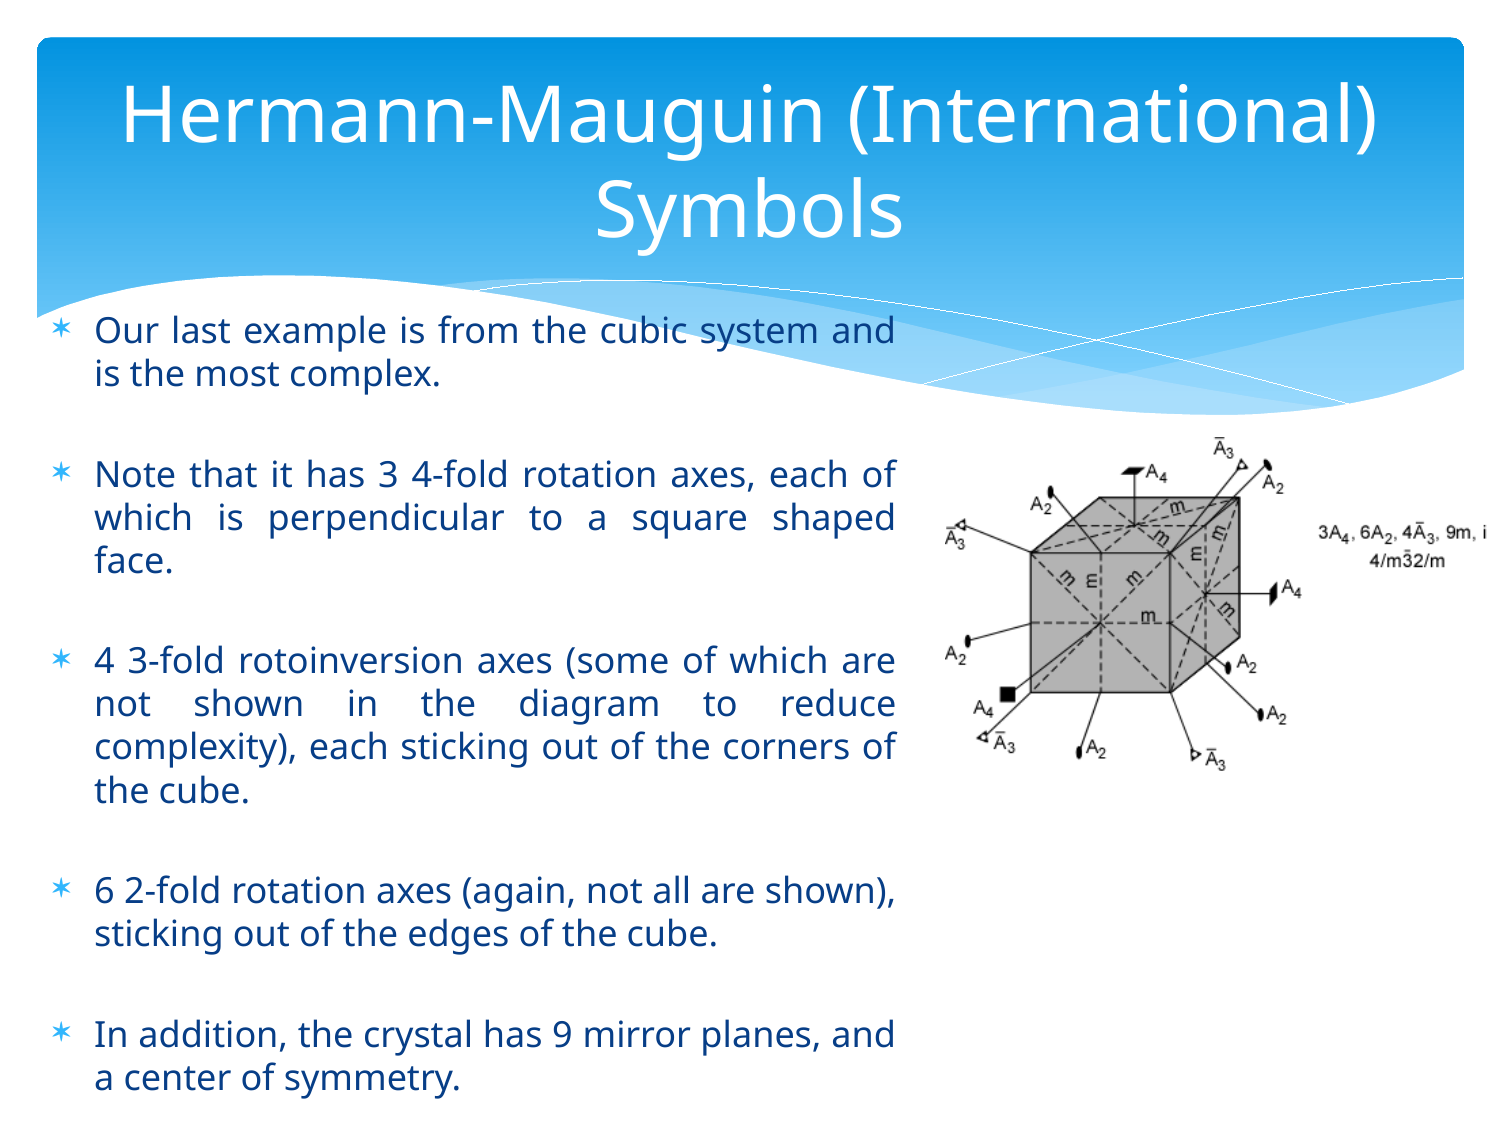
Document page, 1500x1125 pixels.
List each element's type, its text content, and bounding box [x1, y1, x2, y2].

title Hermann-Mauguin (International) Symbols [75, 55, 1425, 261]
list Our last example is from the cubic system and is the most complex. Note that it has 3 4-fold rotation axes, each of which is perpendicular to a square shaped face. 4 3-fold rotoinversion axes (some of which are not shown in the diagram to reduce complexity), each sticking out of the corners of the cube. 6 2-fold rotation axes (again, not all are shown), sticking out of the edges of the cube. In addition, the crystal has 9 mirror planes, and a center of symmetry. [37, 299, 913, 1113]
picture [945, 437, 1488, 776]
